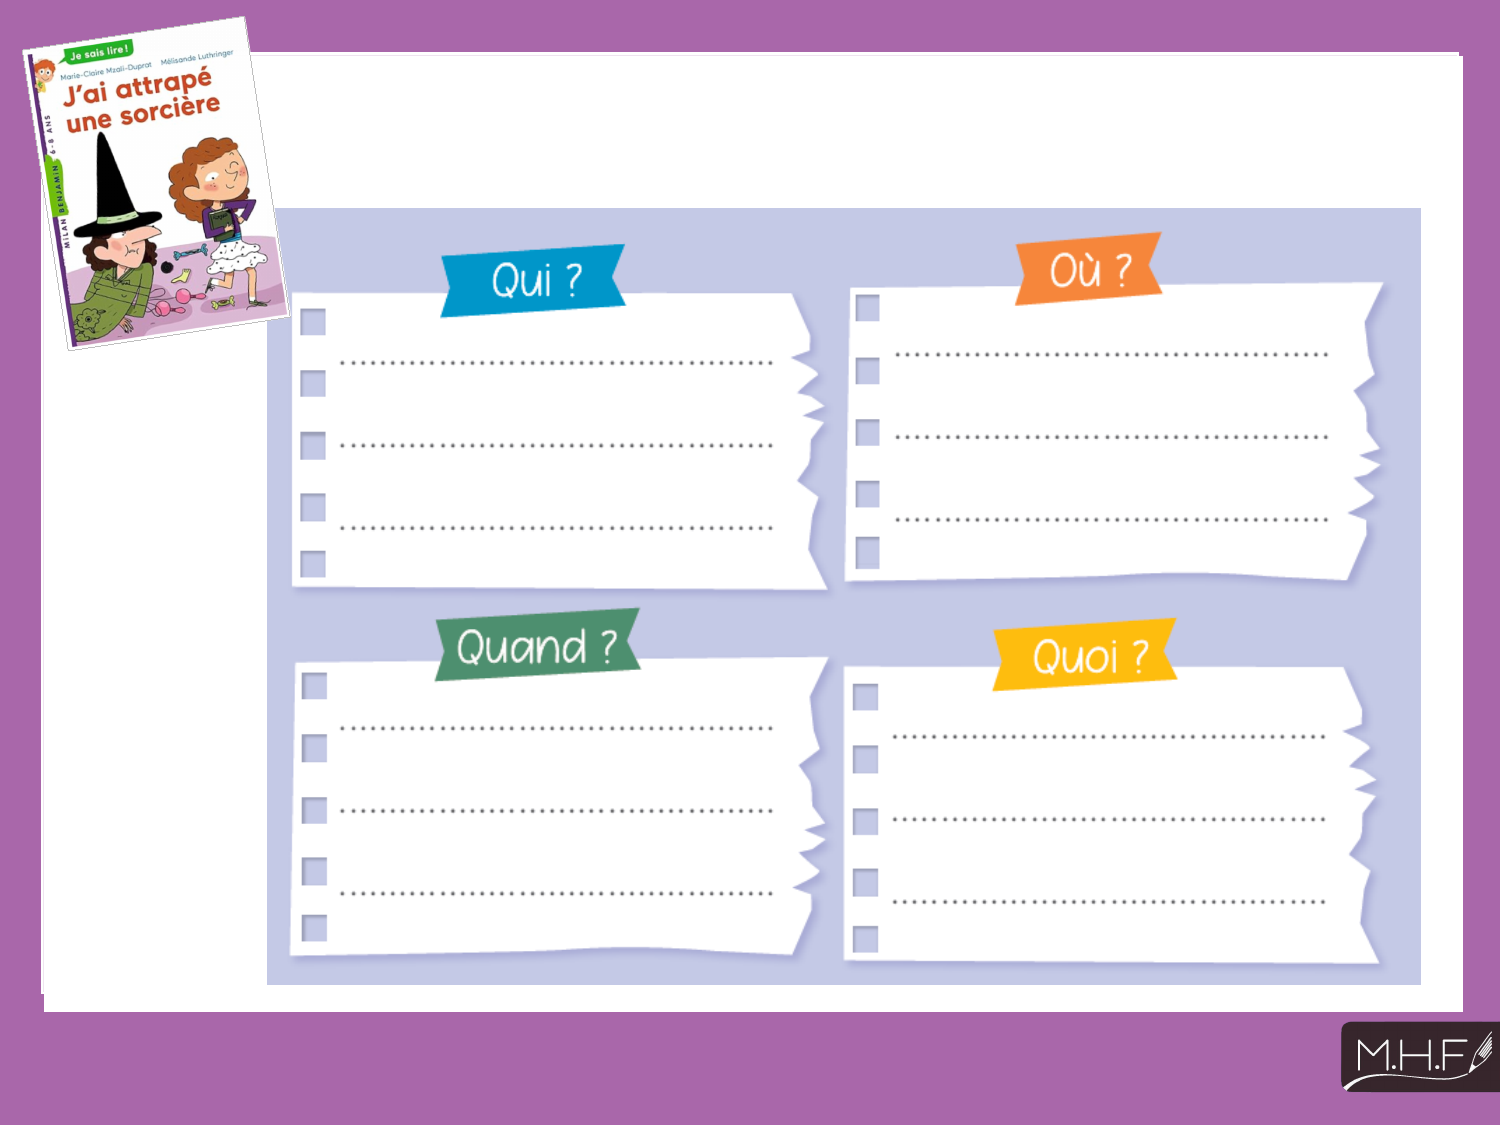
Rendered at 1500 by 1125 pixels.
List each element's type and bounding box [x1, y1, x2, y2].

picture [23, 17, 1421, 985]
picture [1331, 1010, 1500, 1100]
text_box [44, 56, 1463, 1012]
